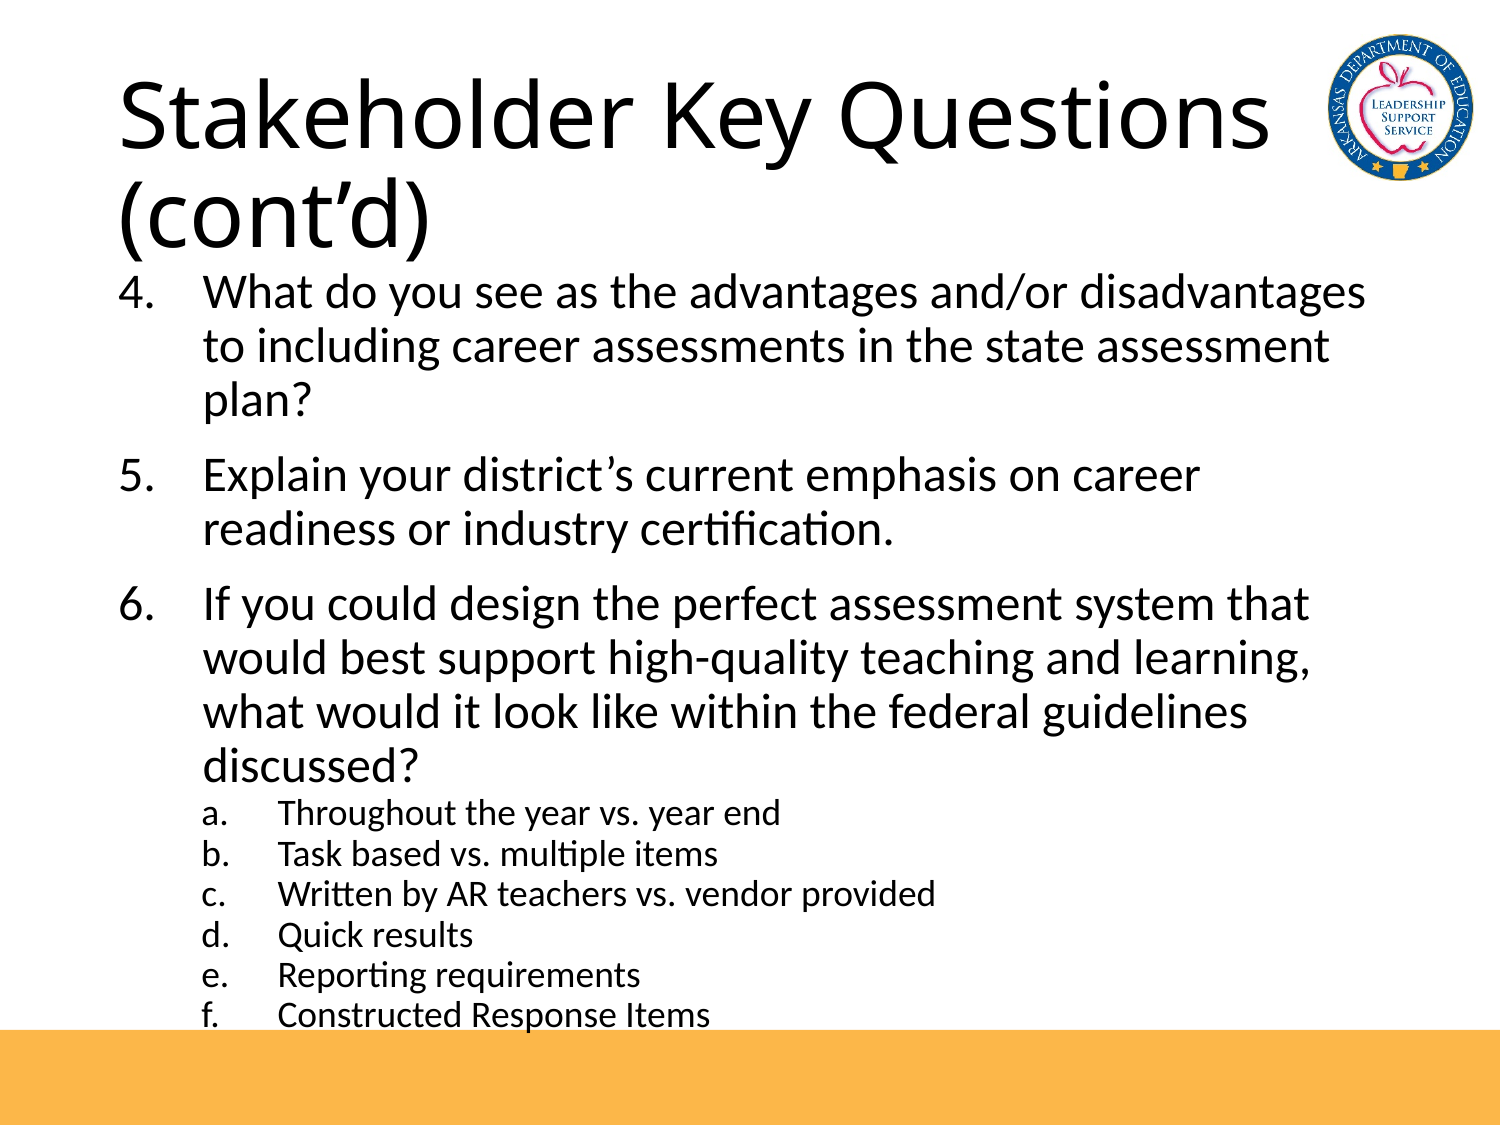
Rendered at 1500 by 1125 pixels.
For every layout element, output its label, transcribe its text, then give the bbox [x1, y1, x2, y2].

picture [1327, 34, 1478, 181]
title Stakeholder Key Questions (cont’d) [103, 59, 1397, 258]
list What do you see as the advantages and/or disadvantages to including career assessments in the state assessment plan? Explain your district’s current emphasis on career readiness or industry certification. If you could design the perfect assessment system that would best support high-quality teaching and learning, what would it look like within the federal guidelines discussed? Throughout the year vs. year end Task based vs. multiple items Written by AR teachers vs. vendor provided Quick results Reporting requirements Constructed Response Items [103, 258, 1419, 955]
